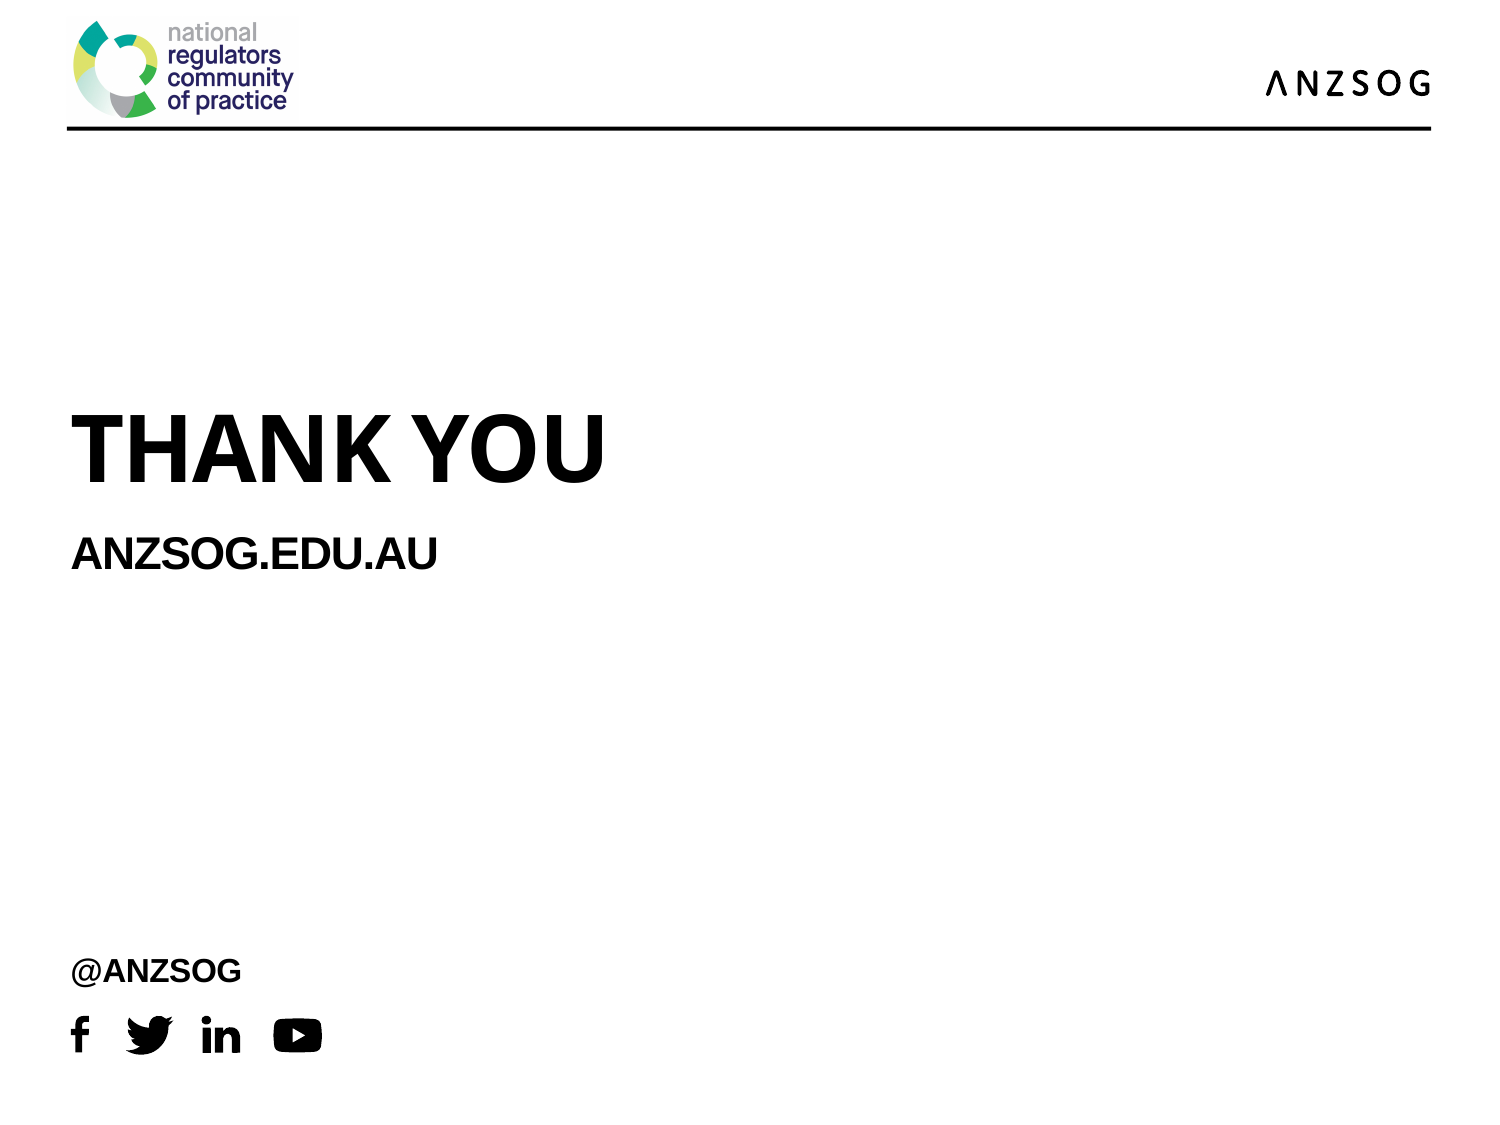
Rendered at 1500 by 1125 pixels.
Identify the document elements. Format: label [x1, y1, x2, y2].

picture [66, 16, 299, 123]
